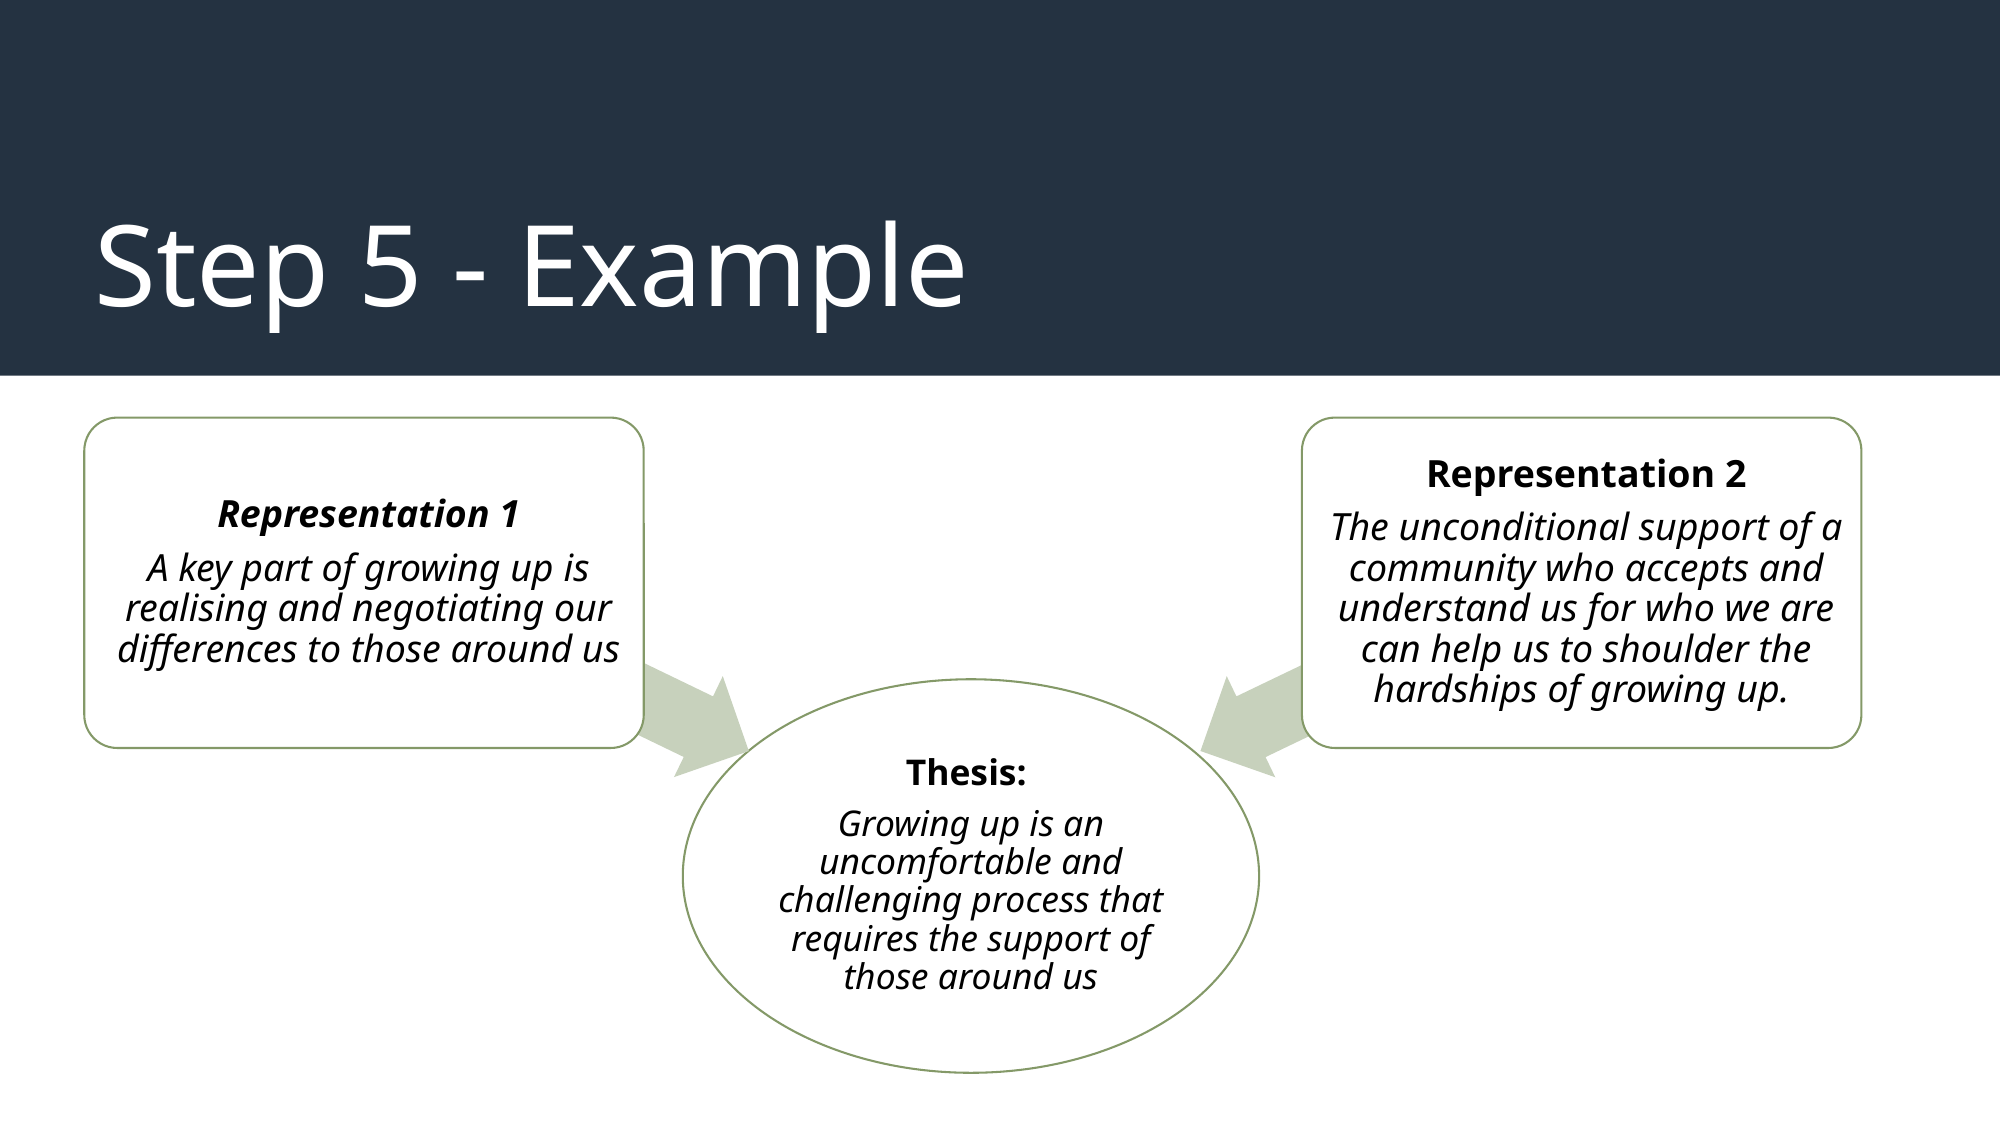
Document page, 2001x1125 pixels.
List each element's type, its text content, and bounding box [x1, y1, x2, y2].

title Step 5 - Example [79, 59, 1863, 337]
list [79, 422, 1863, 1066]
